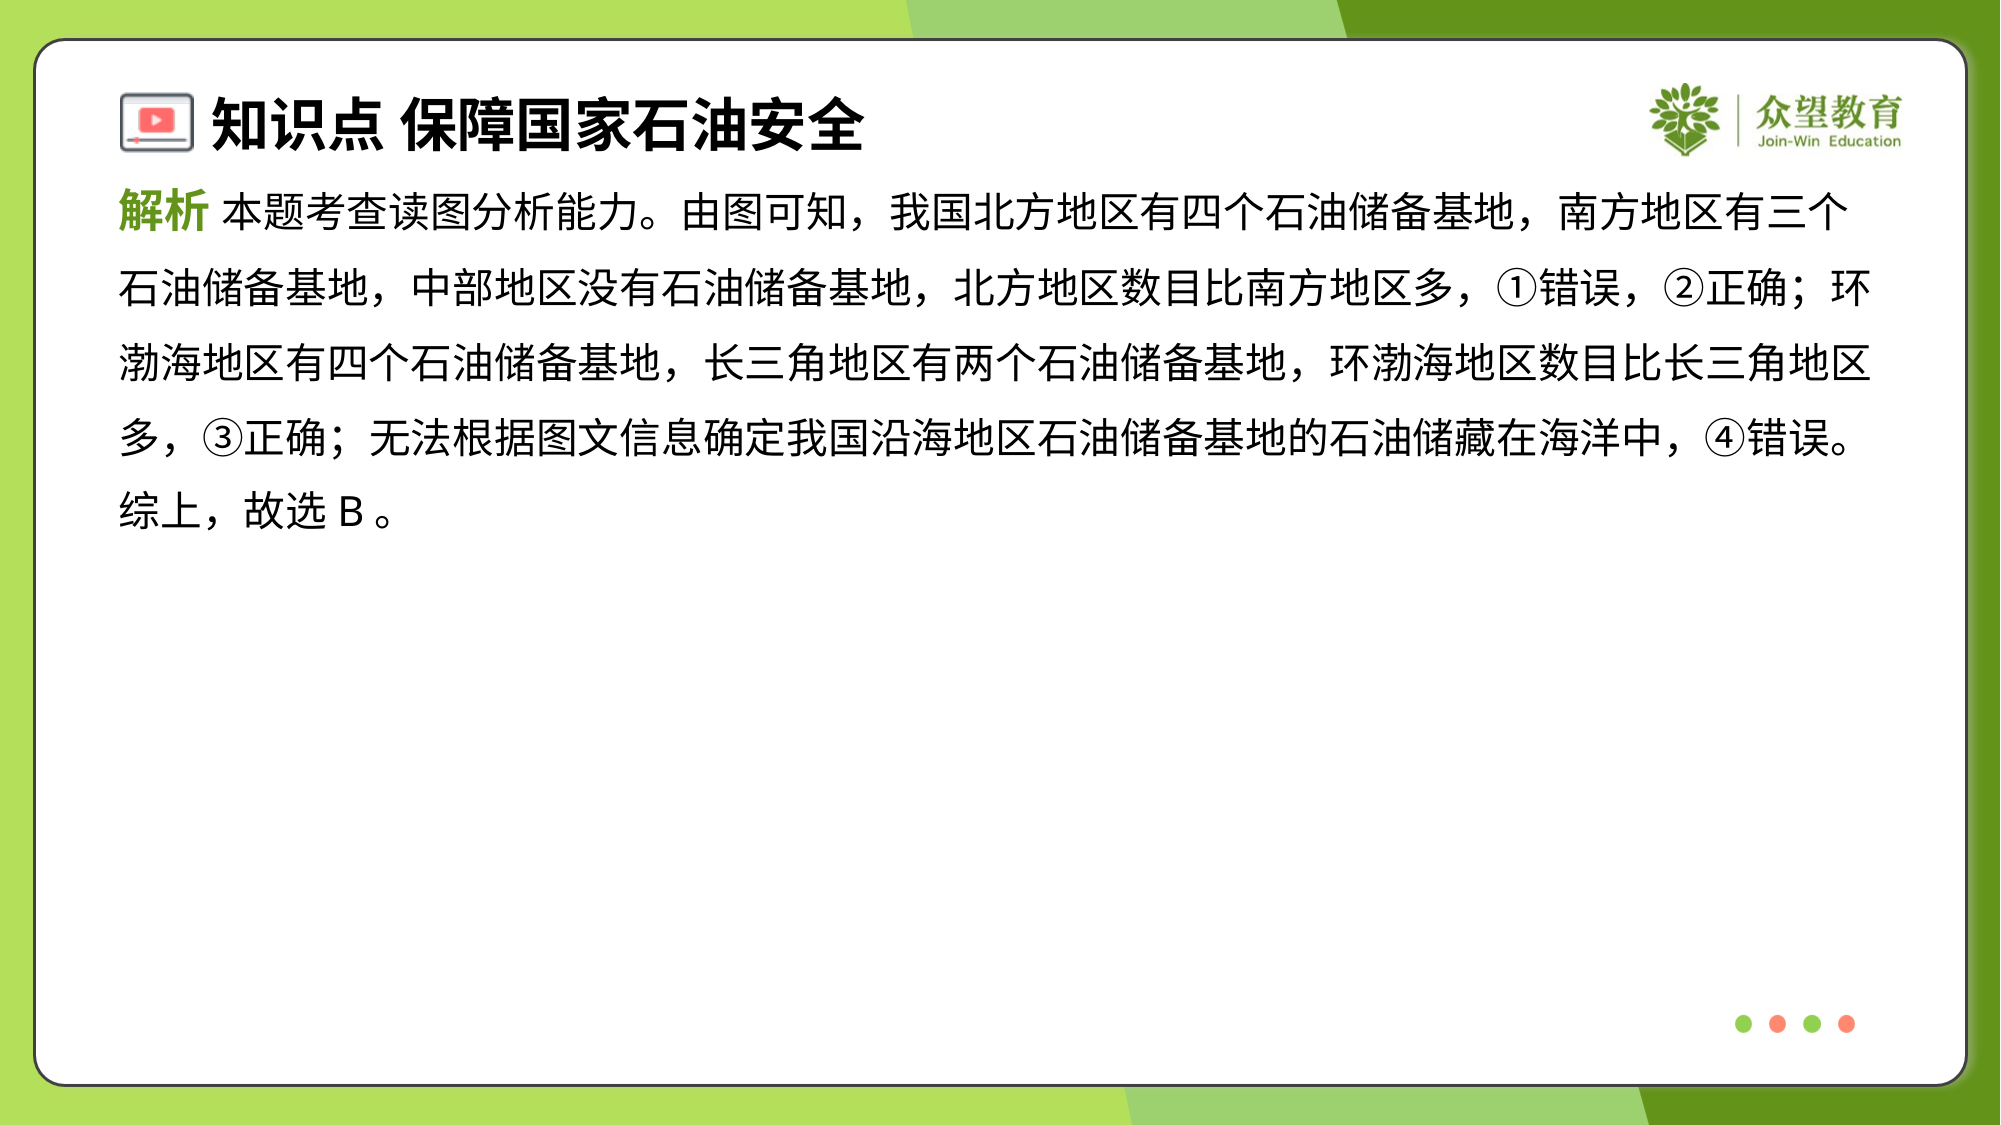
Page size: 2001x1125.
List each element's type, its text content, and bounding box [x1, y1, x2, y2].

picture [0, 0, 2000, 1125]
text_box 解析 本题考查读图分析能力。由图可知，我国北方地区有四个石油储备基地，南方地区有三个 石油储备基地，中部地区没有石油储备基地，北方地区数目比南方地区多，①错误，②正确；环 渤海地区有四个石油储备基地，长三角地区有两个石油储备基地，环渤海地区数目比长三角地区 多，③正确；无法根据图文信息确定我国沿海地区石油储备基地的石油储藏在海洋中，④错误。 综上，故选B。 [118, 159, 1883, 527]
